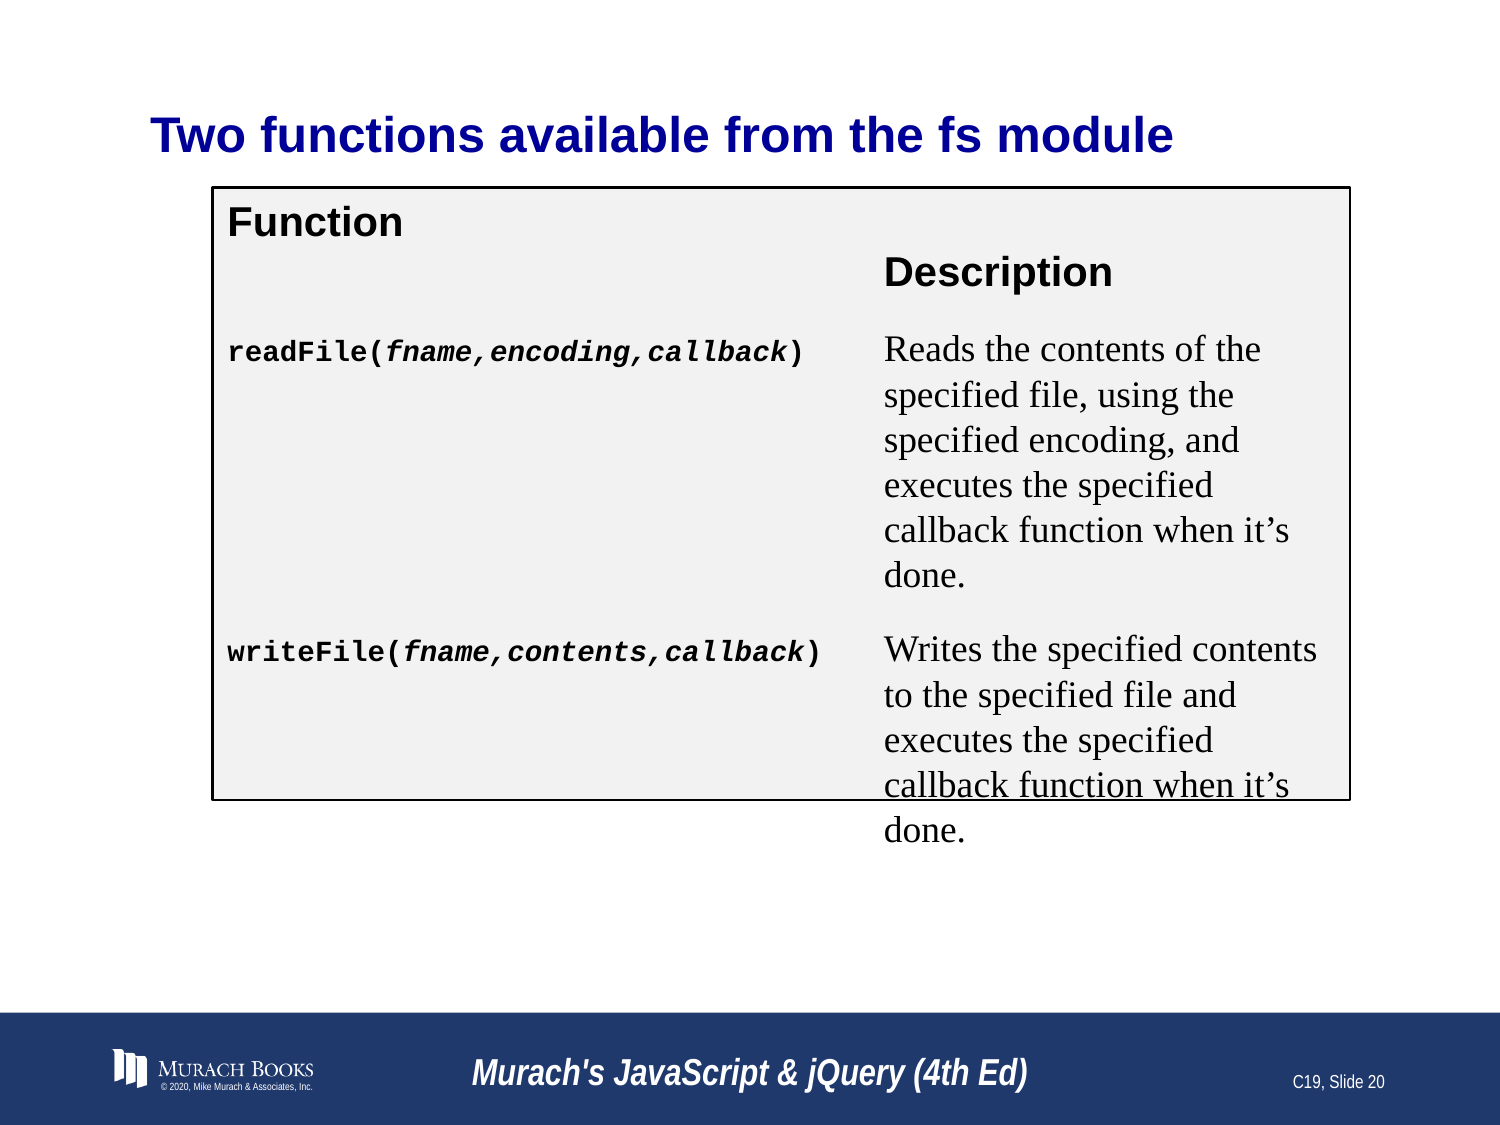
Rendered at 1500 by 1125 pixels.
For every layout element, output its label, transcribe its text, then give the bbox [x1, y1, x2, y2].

title Two functions available from the fs module [150, 102, 1350, 164]
slide_number Murach's JavaScript & jQuery (4th Ed) [463, 1025, 1050, 1100]
list Function Description readFile(fname,encoding,callback) Reads the contents of the specified file, using the specified encoding, and executes the specified callback function when it’s done. writeFile(fname,contents,callback) Writes the specified contents to the specified file and executes the specified callback function when it’s done. [210, 185, 1353, 803]
footer © 2020, Mike Murach & Associates, Inc. [12, 1025, 463, 1100]
slide_number C19, Slide 20 [1087, 1025, 1400, 1100]
